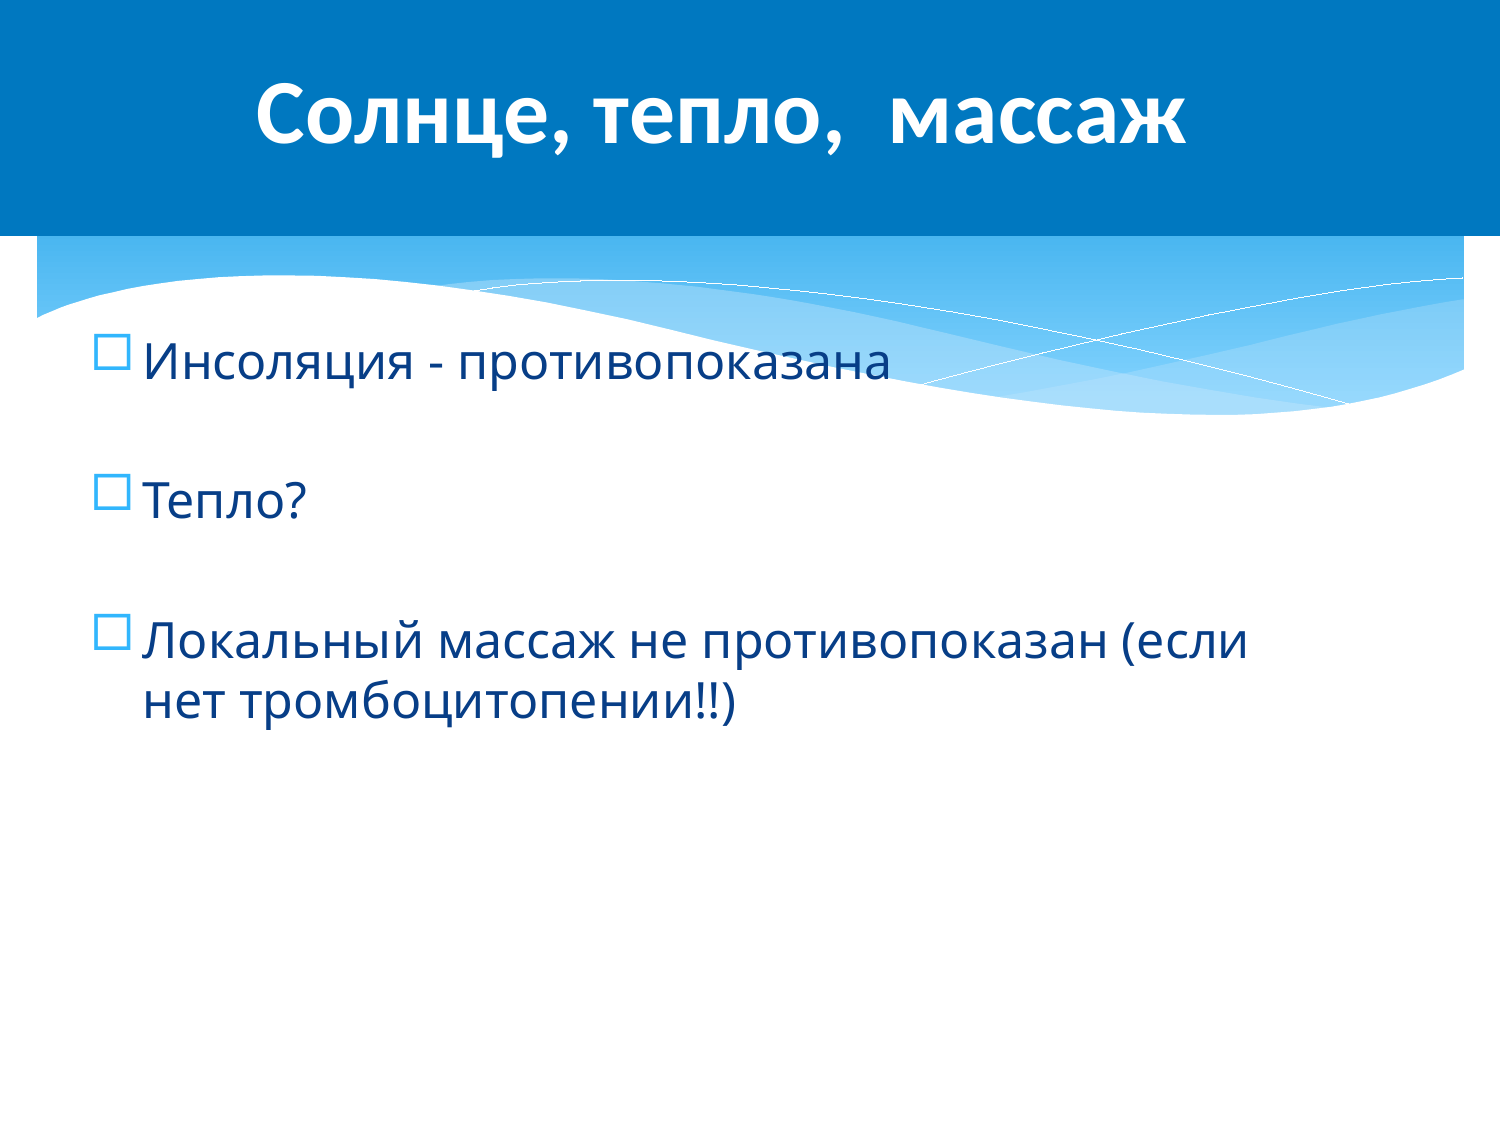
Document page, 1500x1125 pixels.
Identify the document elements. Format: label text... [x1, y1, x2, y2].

text_box [0, 0, 1500, 236]
list Инсоляция - противопоказана Тепло? Локальный массаж не противопоказан (если нет тромбоцитопении!!) [75, 321, 1353, 905]
text_box Солнце, тепло, массаж [46, 44, 1397, 291]
